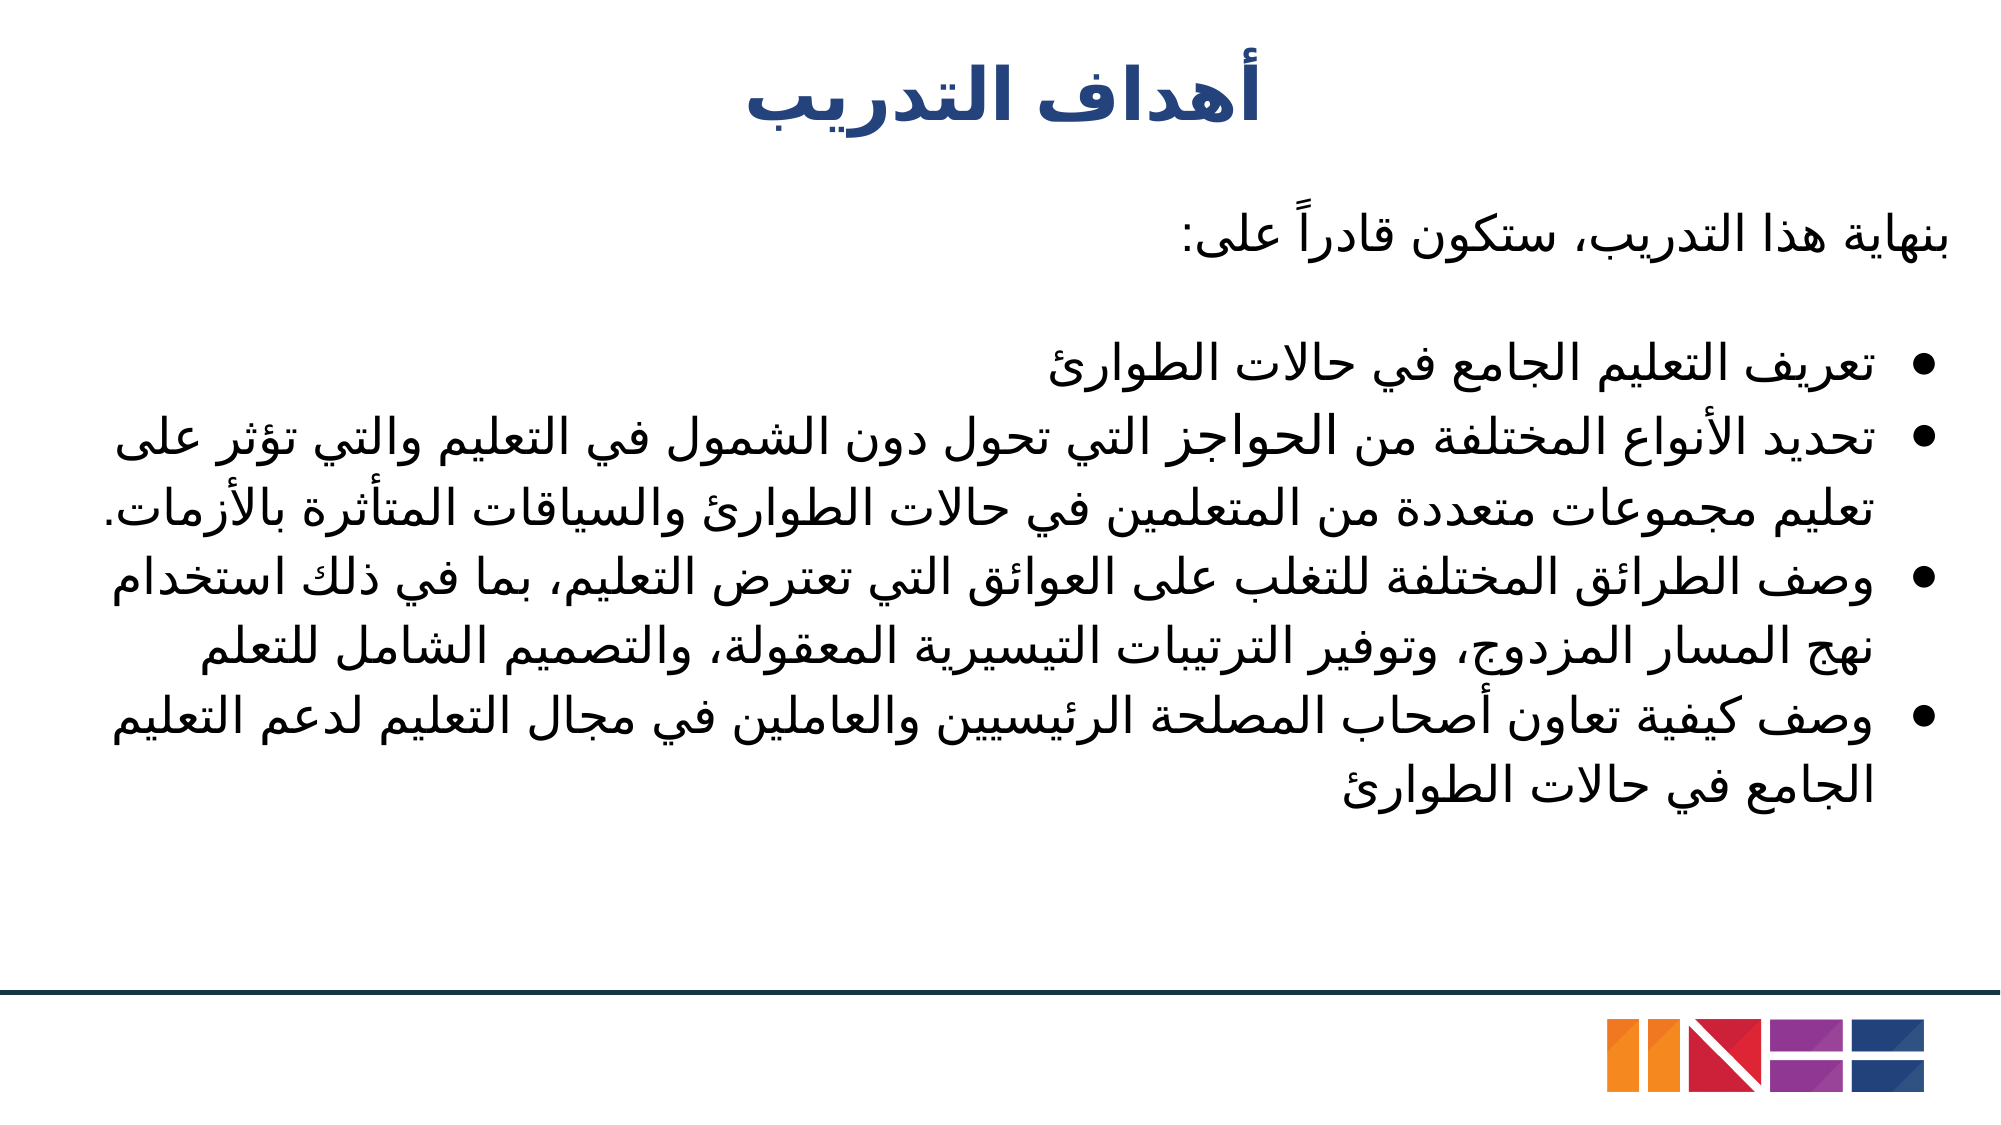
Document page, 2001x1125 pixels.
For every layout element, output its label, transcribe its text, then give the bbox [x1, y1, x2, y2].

list بنهاية هذا التدريب، ستكون قادراً على: تعريف التعليم الجامع في حالات الطوارئ تحديد الأنواع المختلفة من الحواجز التي تحول دون الشمول في التعليم والتي تؤثر على تعليم مجموعات متعددة من المتعلمين في حالات الطوارئ والسياقات المتأثرة بالأزمات. وصف الطرائق المختلفة للتغلب على العوائق التي تعترض التعليم، بما في ذلك استخدام نهج المسار المزدوج، وتوفير الترتيبات التيسيرية المعقولة، والتصميم الشامل للتعلم وصف كيفية تعاون أصحاب المصلحة الرئيسيين والعاملين في مجال التعليم لدعم التعليم الجامع في حالات الطوارئ [31, 172, 1971, 935]
picture [1607, 1019, 1924, 1092]
title أهداف التدريب [31, 28, 1957, 145]
